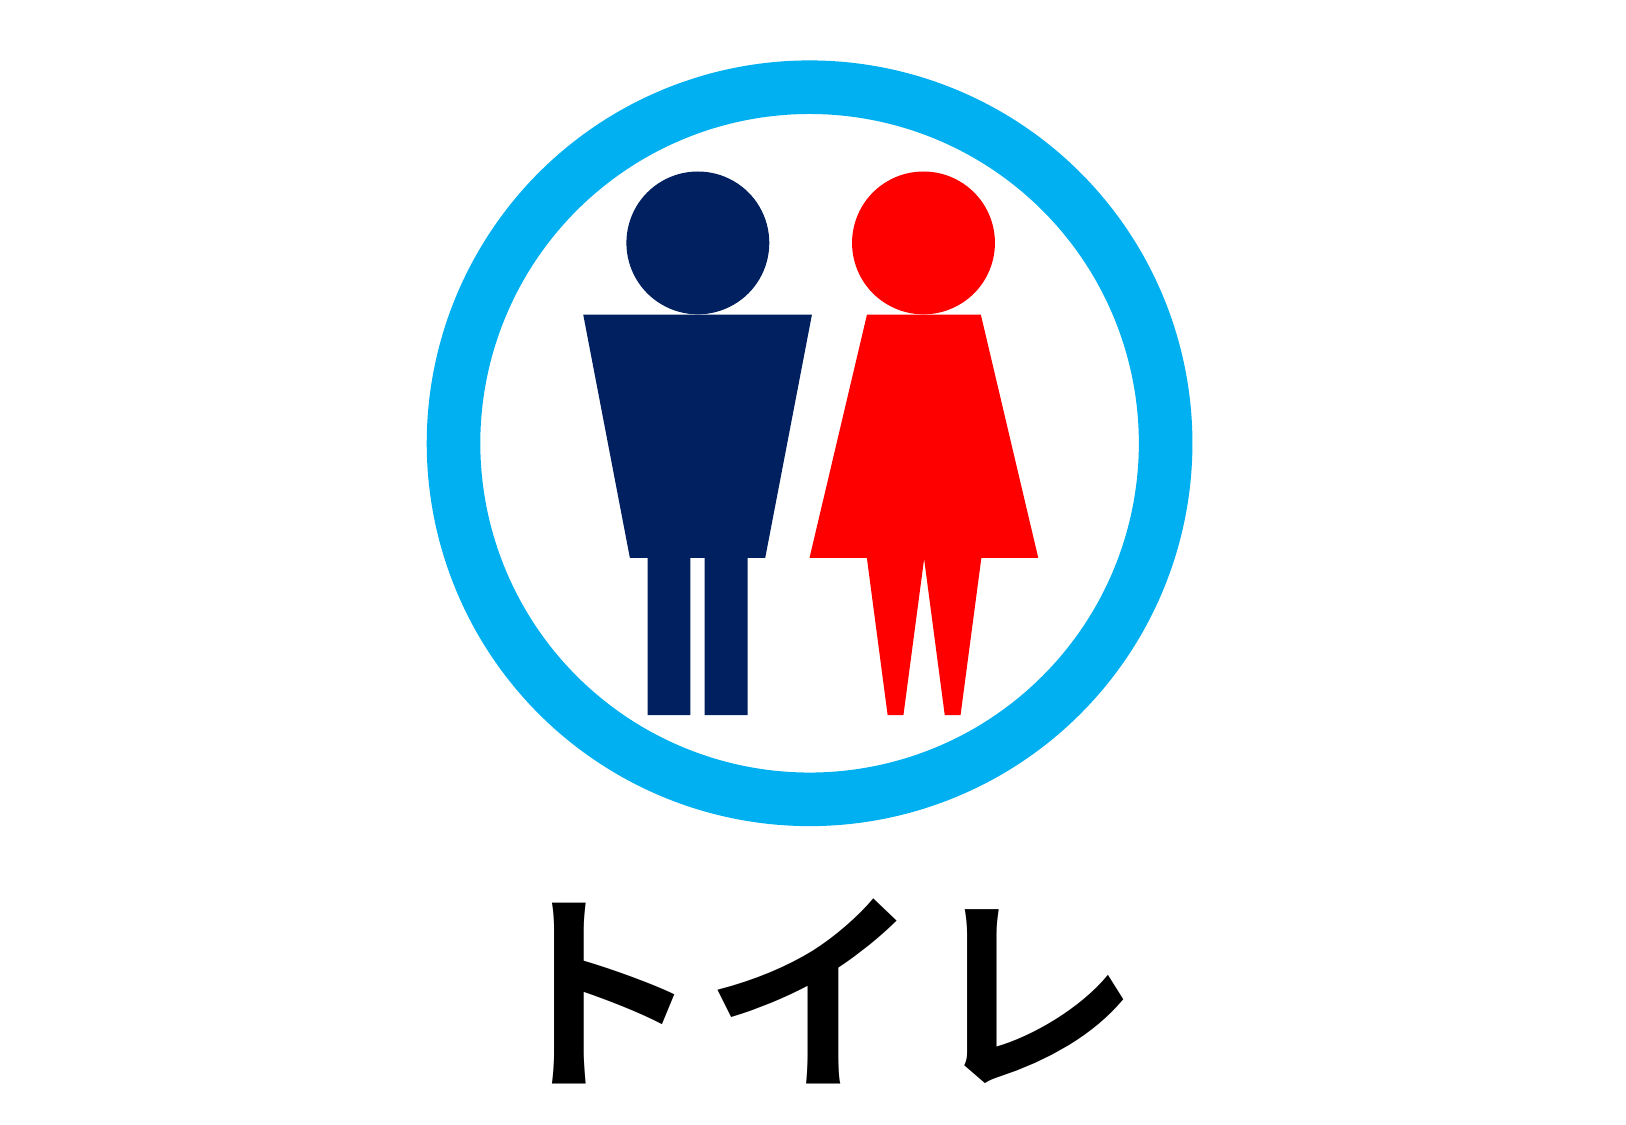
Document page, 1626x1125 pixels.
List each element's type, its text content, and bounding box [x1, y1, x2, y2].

text_box トイレ [0, 850, 1625, 1125]
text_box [426, 60, 1193, 827]
